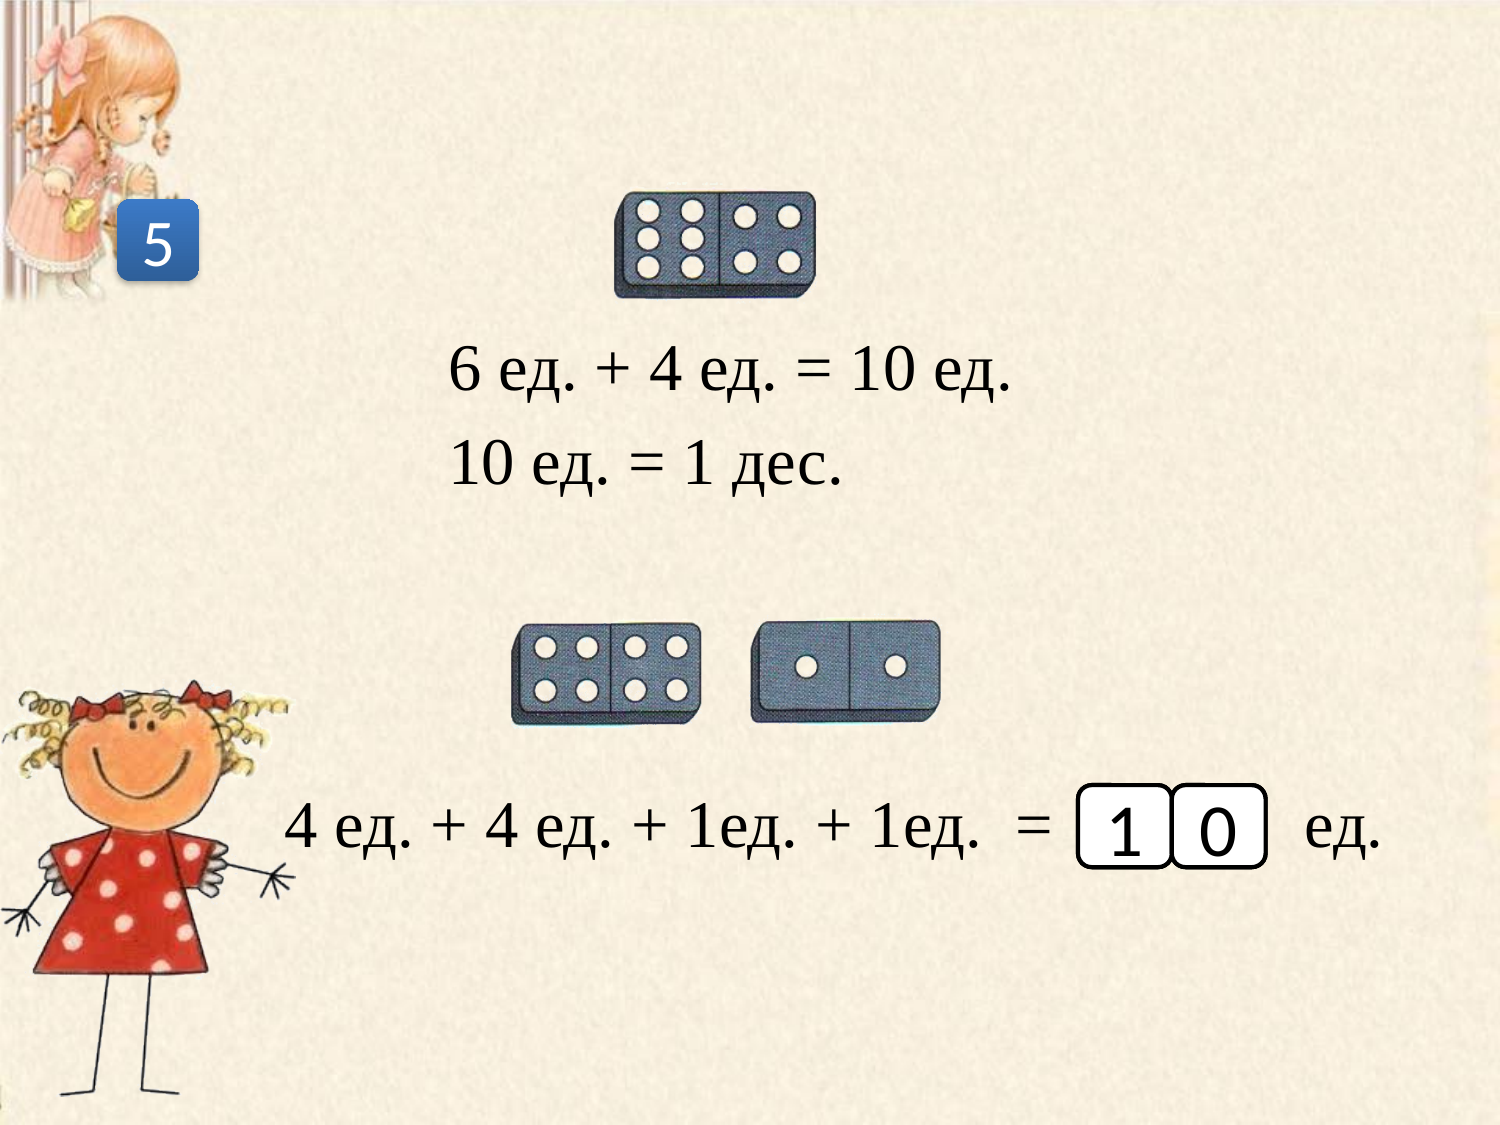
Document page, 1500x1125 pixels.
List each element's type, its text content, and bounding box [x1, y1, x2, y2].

text_box 4 ед. + 4 ед. + 1ед. + 1ед. = ед. [299, 773, 1465, 869]
text_box 0 [1169, 782, 1268, 870]
text_box 10 ед. = 1 дес. [433, 410, 1090, 505]
text_box 6 ед. + 4 ед. = 10 ед. [433, 316, 1090, 410]
picture [0, 0, 1500, 1125]
text_box 5 [117, 199, 200, 282]
text_box 1 [1075, 782, 1172, 870]
